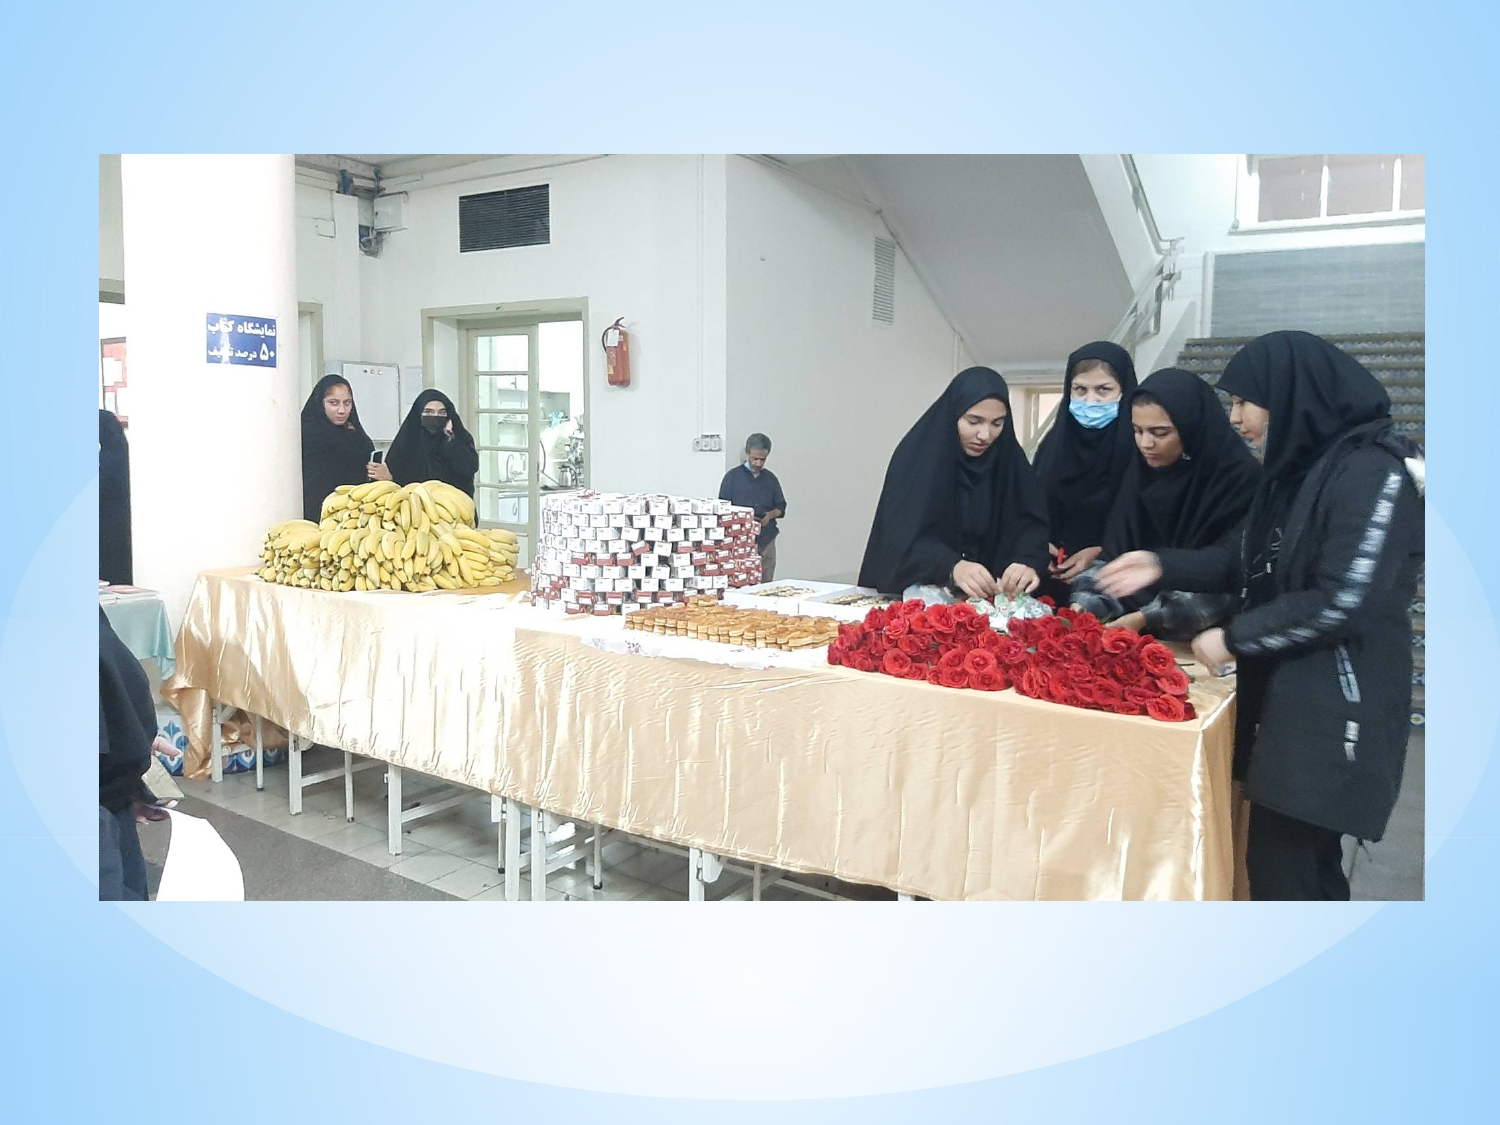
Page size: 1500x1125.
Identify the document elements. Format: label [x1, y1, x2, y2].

list [99, 154, 1426, 901]
